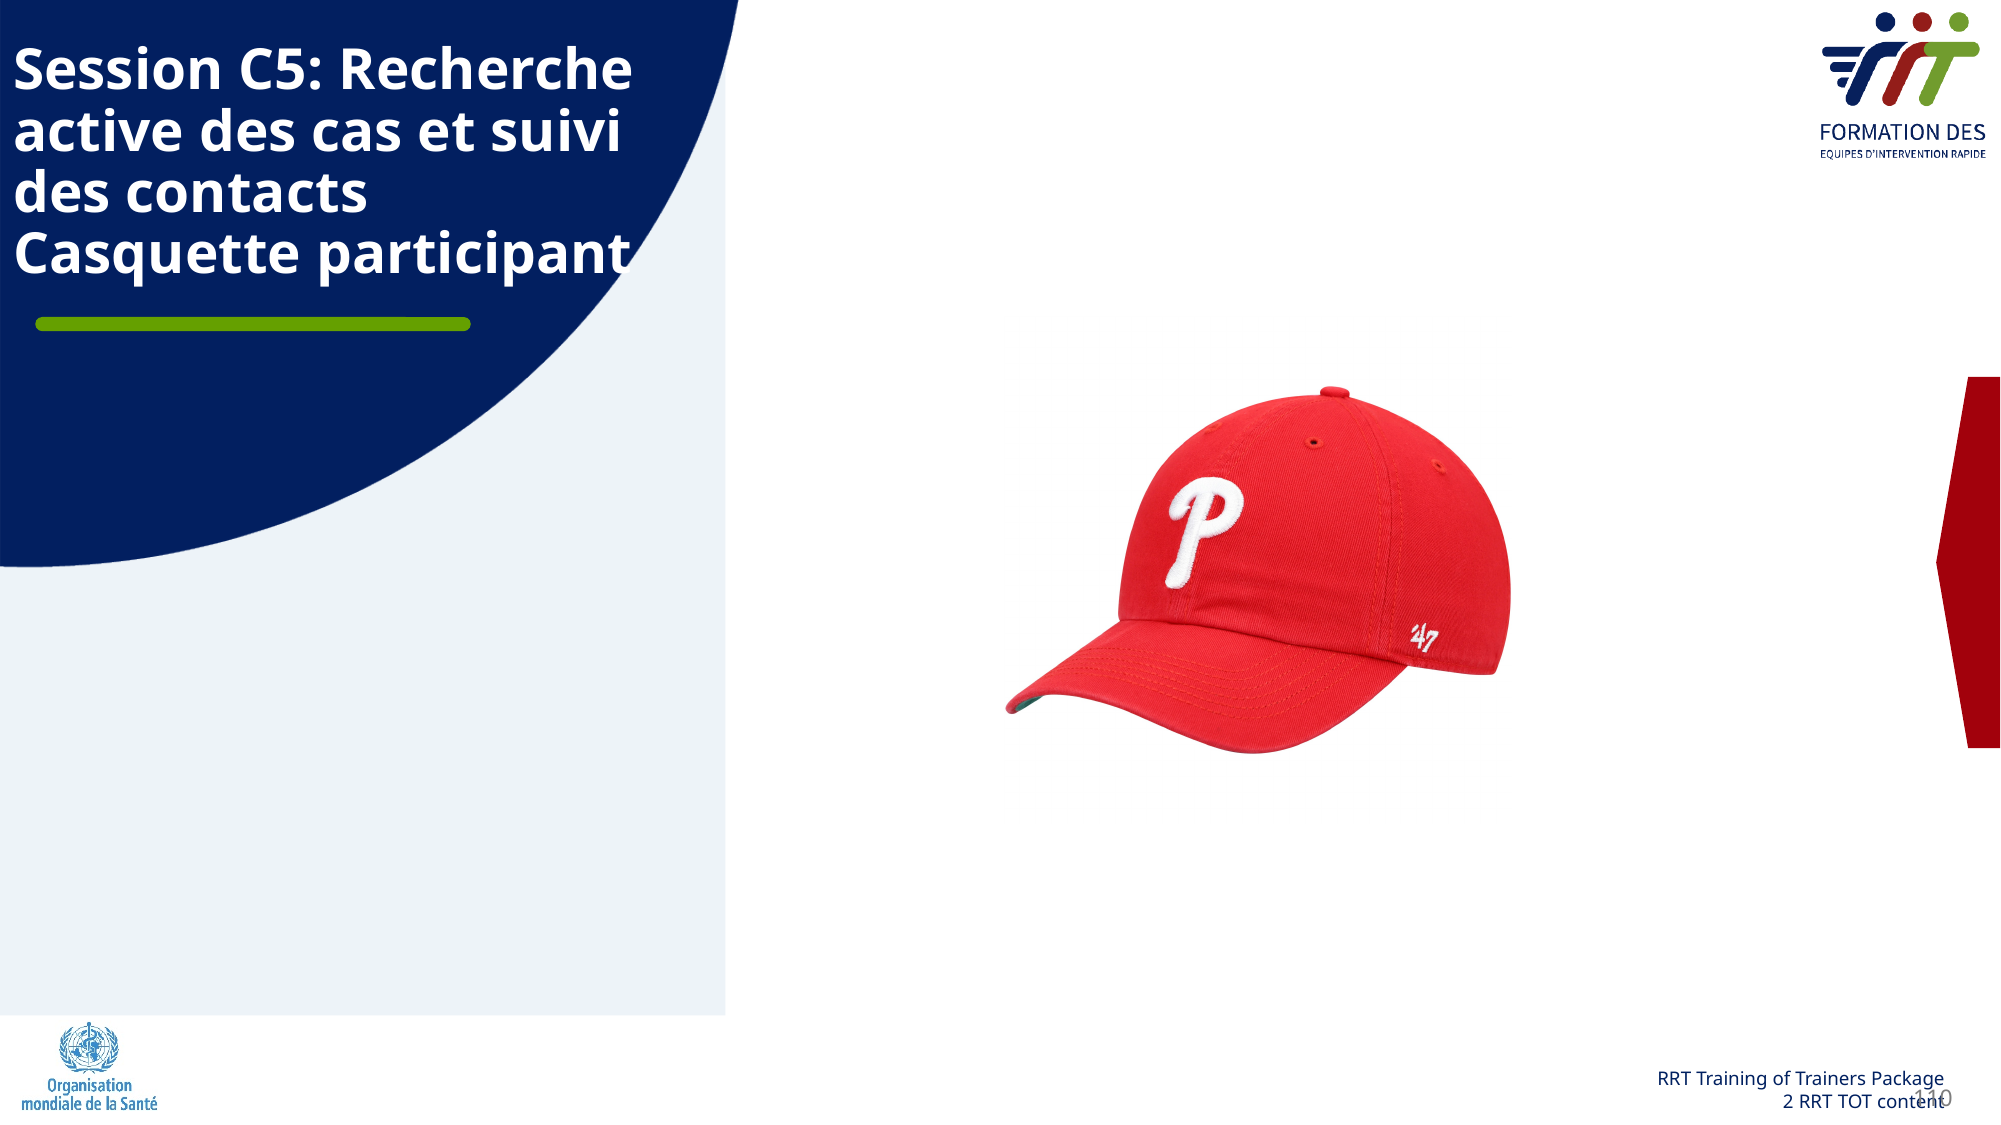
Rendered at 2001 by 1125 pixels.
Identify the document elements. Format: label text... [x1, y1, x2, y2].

picture [1004, 316, 1513, 825]
picture [20, 1020, 158, 1111]
picture [0, 0, 746, 572]
title Session C5: Recherche active des cas et suivi des contacts Casquette participant [12, 0, 669, 289]
picture [1820, 11, 1986, 160]
text_box [35, 316, 471, 332]
